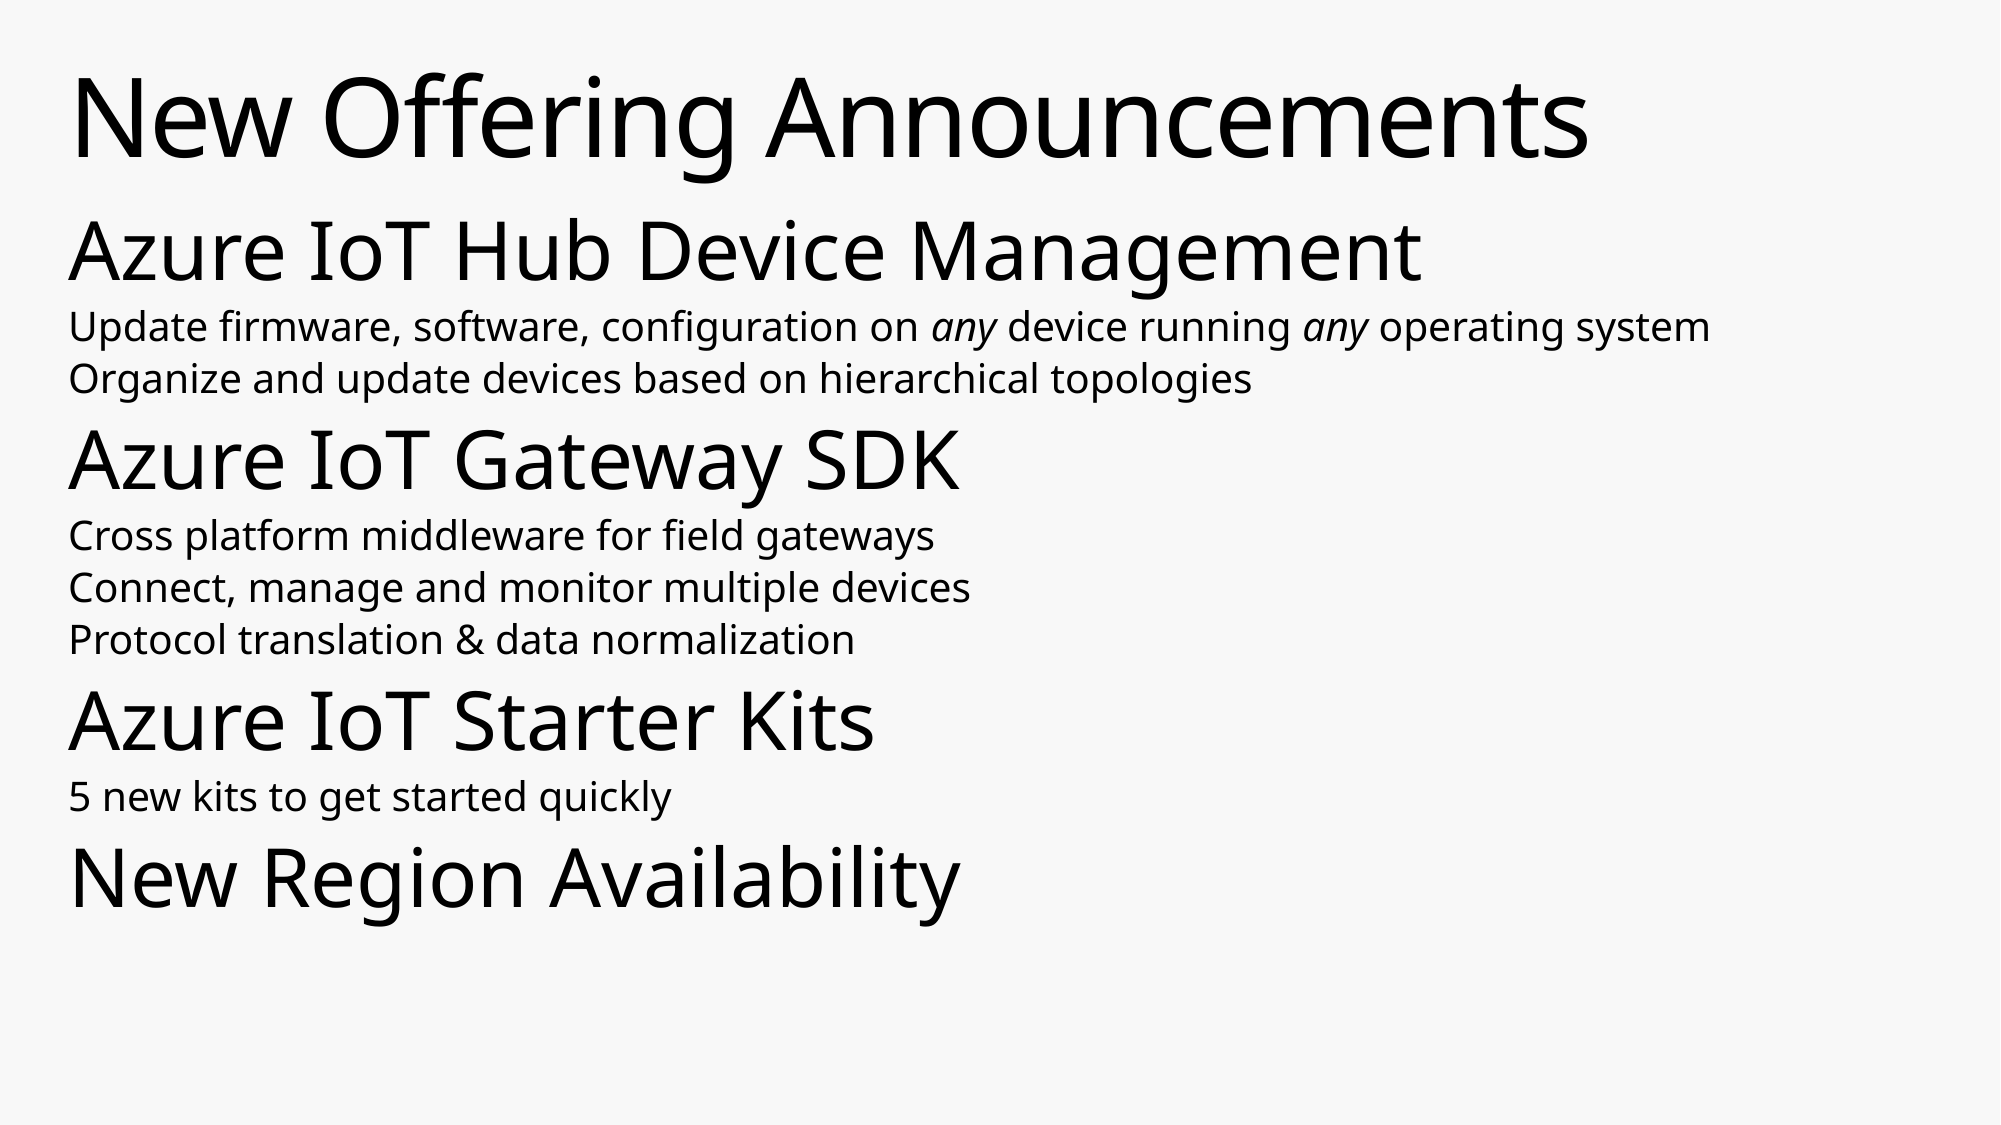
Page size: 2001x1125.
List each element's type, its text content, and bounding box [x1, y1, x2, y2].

list Azure IoT Hub Device Management Update firmware, software, configuration on any device running any operating system Organize and update devices based on hierarchical topologies Azure IoT Gateway SDK Cross platform middleware for field gateways Connect, manage and monitor multiple devices Protocol translation & data normalization Azure IoT Starter Kits 5 new kits to get started quickly New Region Availability [44, 195, 1956, 968]
title New Offering Announcements [44, 47, 1957, 196]
